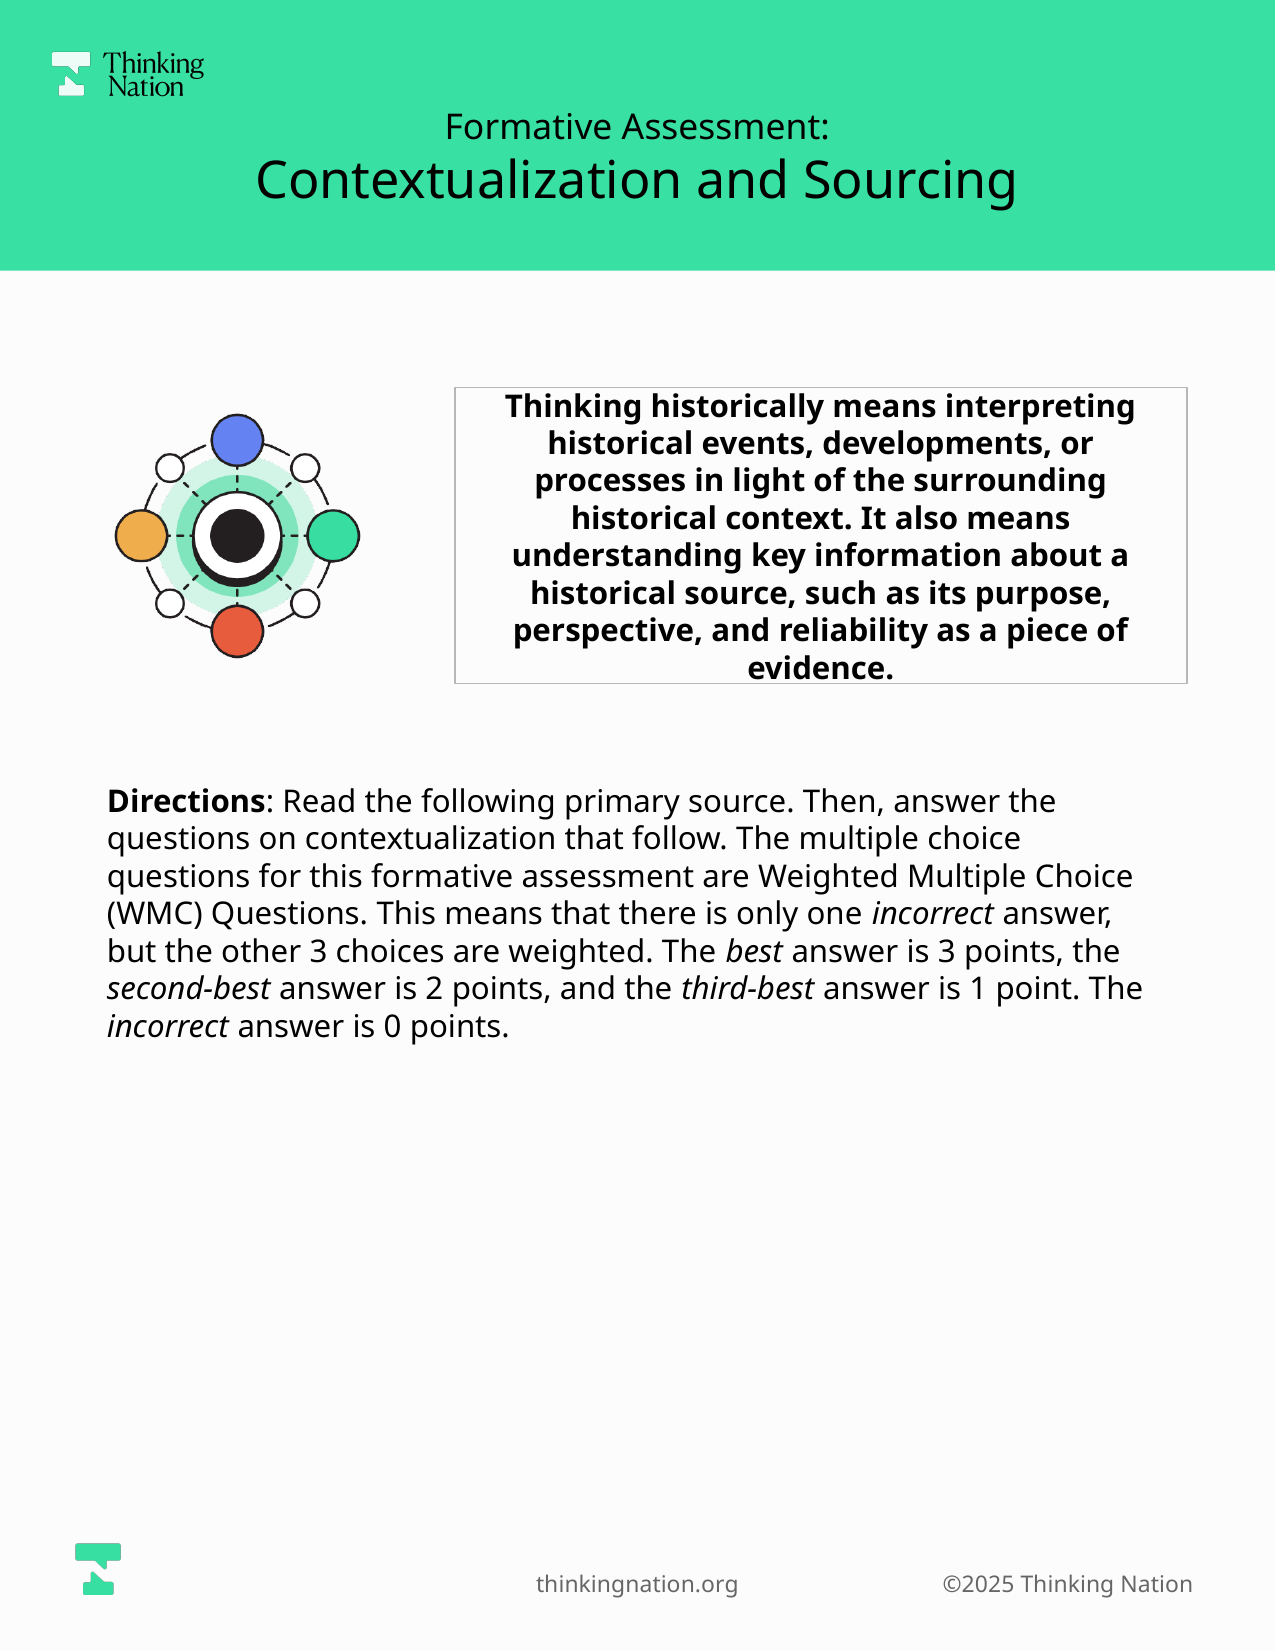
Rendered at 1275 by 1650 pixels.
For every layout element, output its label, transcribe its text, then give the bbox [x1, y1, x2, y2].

text_box Formative Assessment: Contextualization and Sourcing [0, 0, 1275, 271]
text_box Thinking historically means interpreting historical events, developments, or processes in light of the surrounding historical context. It also means understanding key information about a historical source, such as its purpose, perspective, and reliability as a piece of evidence. [454, 387, 1187, 684]
text_box thinkingnation.org [486, 1553, 789, 1605]
picture [76, 374, 398, 697]
picture [35, 37, 210, 110]
picture [62, 1533, 134, 1605]
text_box ©2025 Thinking Nation [907, 1553, 1210, 1605]
text_box Directions: Read the following primary source. Then, answer the questions on contextualization that follow. The multiple choice questions for this formative assessment are Weighted Multiple Choice (WMC) Questions. This means that there is only one incorrect answer, but the other 3 choices are weighted. The best answer is 3 points, the second-best answer is 2 points, and the third-best answer is 1 point. The incorrect answer is 0 points. [87, 764, 1187, 1061]
